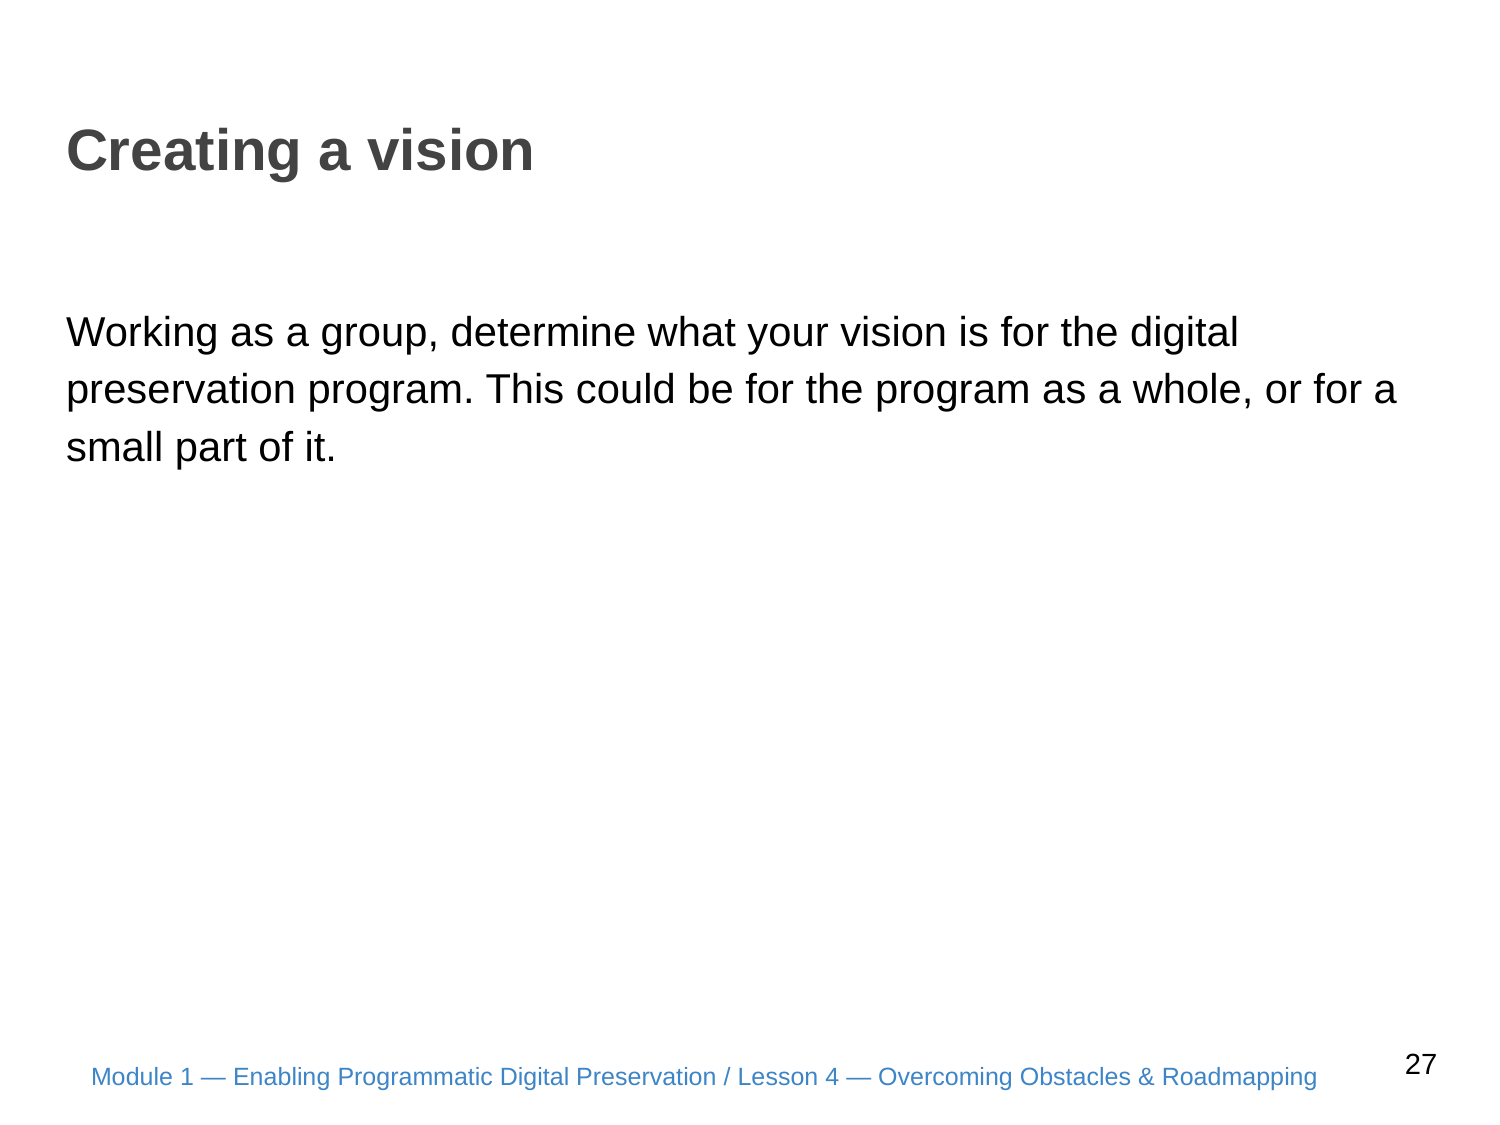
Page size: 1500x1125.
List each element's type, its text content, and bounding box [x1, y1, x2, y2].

slide_number 27 [1389, 1019, 1480, 1106]
text_box Module 1 — Enabling Programmatic Digital Preservation / Lesson 4 — Overcoming Obstacles & Roadmapping [76, 1044, 1433, 1105]
list Working as a group, determine what your vision is for the digital preservation program. This could be for the program as a whole, or for a small part of it. [51, 282, 1449, 1000]
title Creating a vision [51, 97, 1449, 223]
